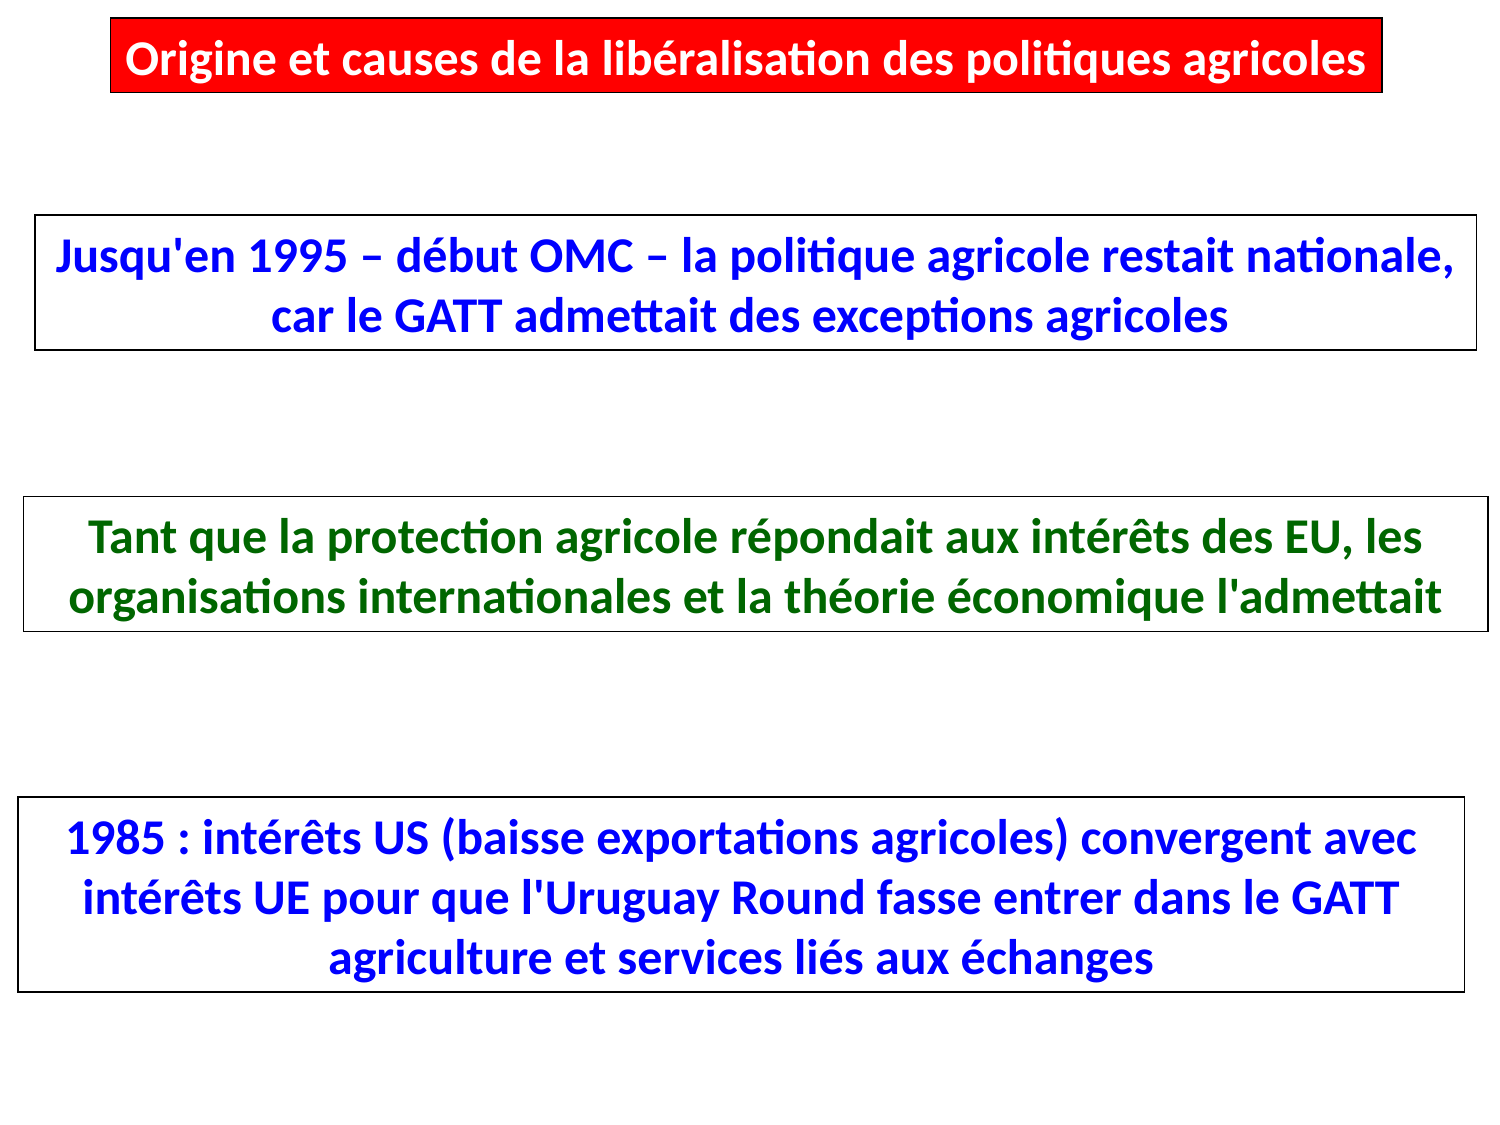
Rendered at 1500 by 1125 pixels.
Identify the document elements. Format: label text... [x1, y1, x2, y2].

text_box Jusqu'en 1995 – début OMC – la politique agricole restait nationale, car le GATT admettait des exceptions agricoles [35, 215, 1477, 351]
text_box Tant que la protection agricole répondait aux intérêts des EU, les organisations internationales et la théorie économique l'admettait [23, 496, 1489, 632]
text_box 1985 : intérêts US (baisse exportations agricoles) convergent avec intérêts UE pour que l'Uruguay Round fasse entrer dans le GATT agriculture et services liés aux échanges [17, 796, 1465, 992]
text_box Origine et causes de la libéralisation des politiques agricoles [110, 17, 1383, 93]
